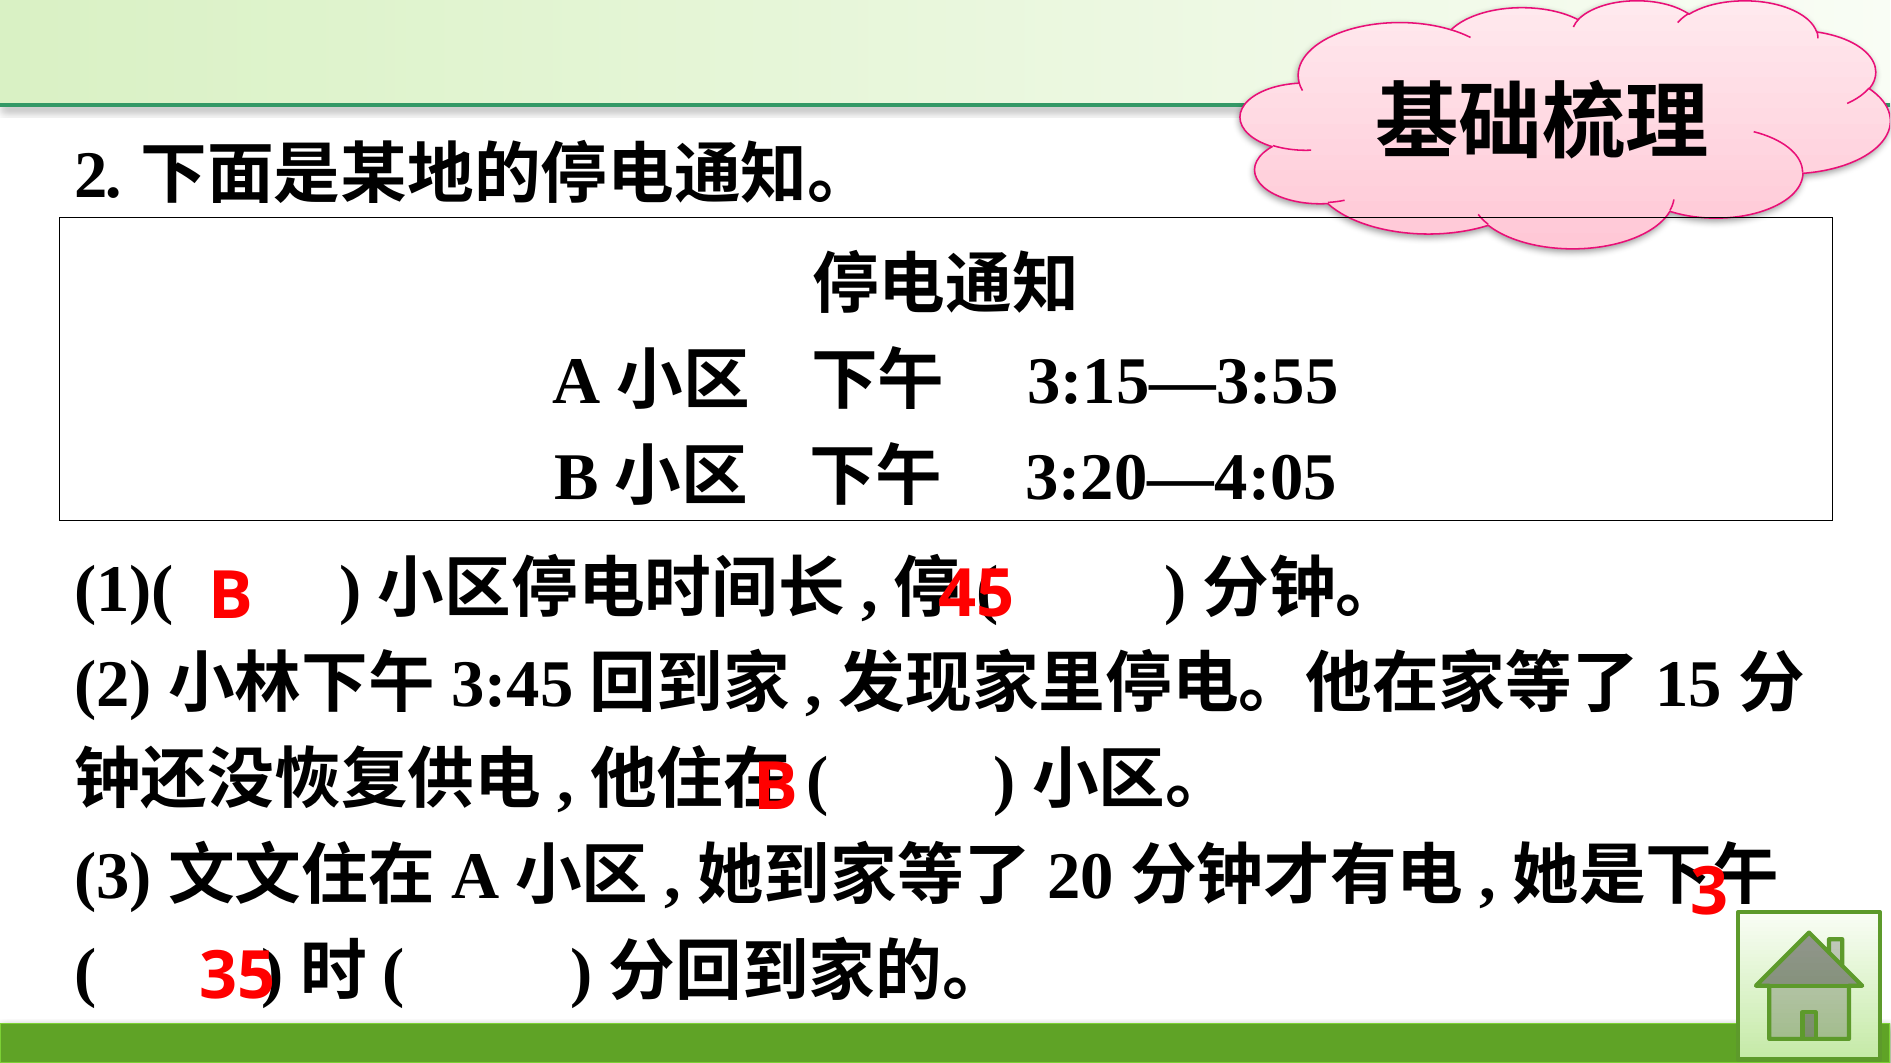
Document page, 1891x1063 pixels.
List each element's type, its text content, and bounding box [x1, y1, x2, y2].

text_box 45 [923, 526, 1030, 638]
text_box 35 [184, 908, 291, 1020]
text_box 2.下面是某地的停电通知。 [59, 107, 1833, 217]
text_box 停电通知 A小区 下午 3:15—3:55 B小区 下午 3:20—4:05 [59, 217, 1833, 520]
text_box (1)( )小区停电时间长,停( )分钟。 (2)小林下午3:45回到家,发现家里停电。他在家等了15分钟还没恢复供电,他住在( )小区。 (3)文文住在A小区,她到家等了20分钟才有电,她是下午( )时( )分回到家的。 [59, 520, 1833, 1016]
text_box 3 [1675, 824, 1744, 936]
text_box B [739, 719, 814, 831]
text_box B [194, 528, 269, 639]
